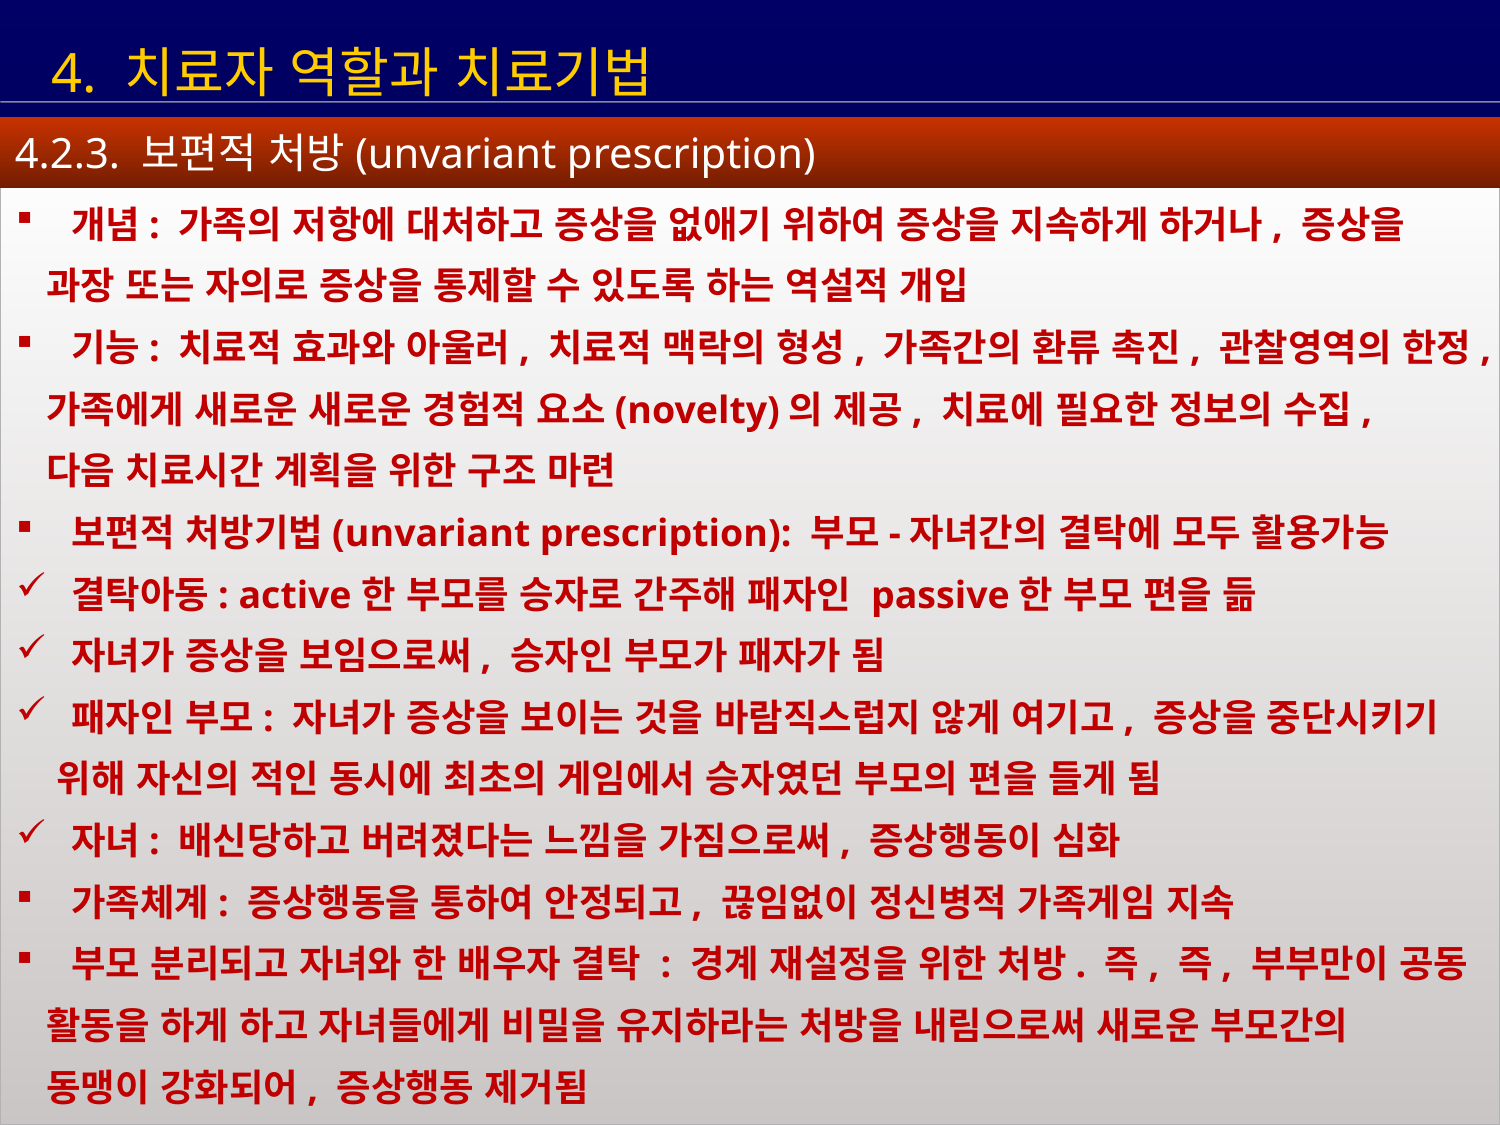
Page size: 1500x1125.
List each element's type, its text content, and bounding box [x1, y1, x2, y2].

text_box 4. 치료자 역할과 치료기법 [36, 30, 670, 101]
text_box 4. 치료자 역할과 치료기법 [36, 102, 670, 111]
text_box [0, 116, 1500, 1125]
